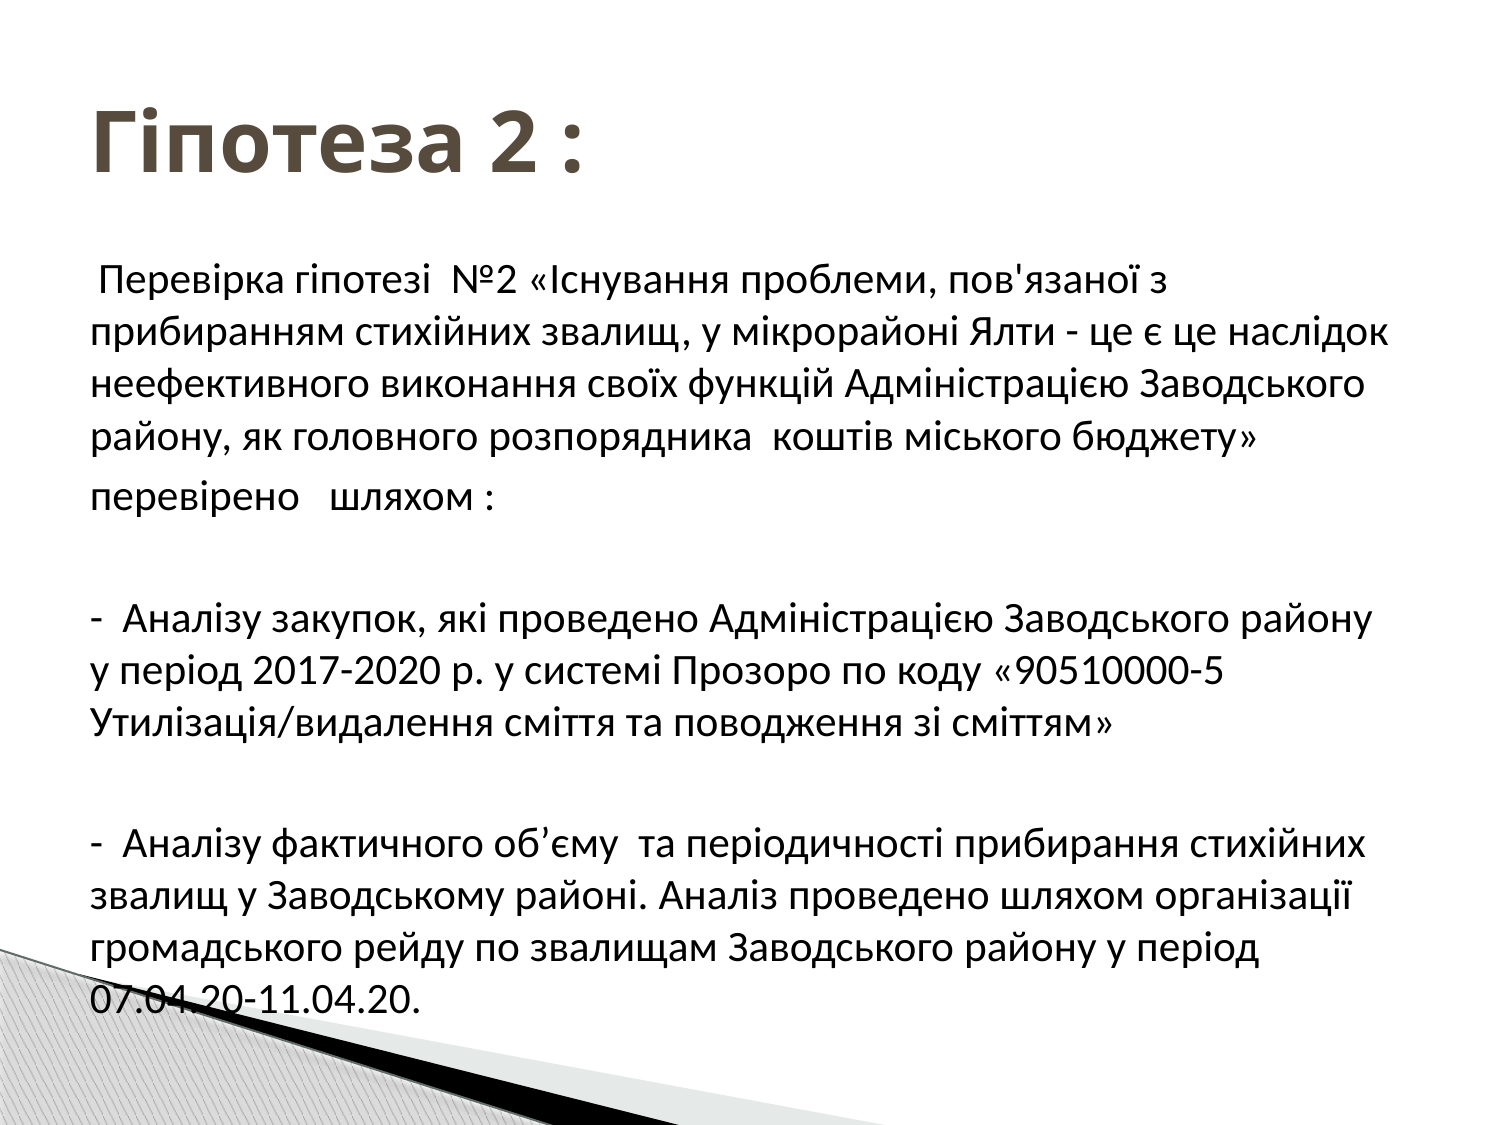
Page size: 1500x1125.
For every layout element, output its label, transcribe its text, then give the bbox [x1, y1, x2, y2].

title Гіпотеза 2 : [75, 45, 1425, 233]
list Перевірка гіпотезі №2 «Існування проблеми, пов'язаної з прибиранням стихійних звалищ, у мікрорайоні Ялти - це є це наслідок неефективного виконання своїх функцій Адміністрацією Заводського району, як головного розпорядника коштів міського бюджету» перевірено шляхом : - Аналізу закупок, які проведено Адміністрацією Заводського району у період 2017-2020 р. у системі Прозоро по коду «90510000-5 Утилізація/видалення сміття та поводження зі сміттям» - Аналізу фактичного об’єму та періодичності прибирання стихійних звалищ у Заводському районі. Аналіз проведено шляхом організації громадського рейду по звалищам Заводського району у період 07.04.20-11.04.20. [75, 243, 1425, 1035]
